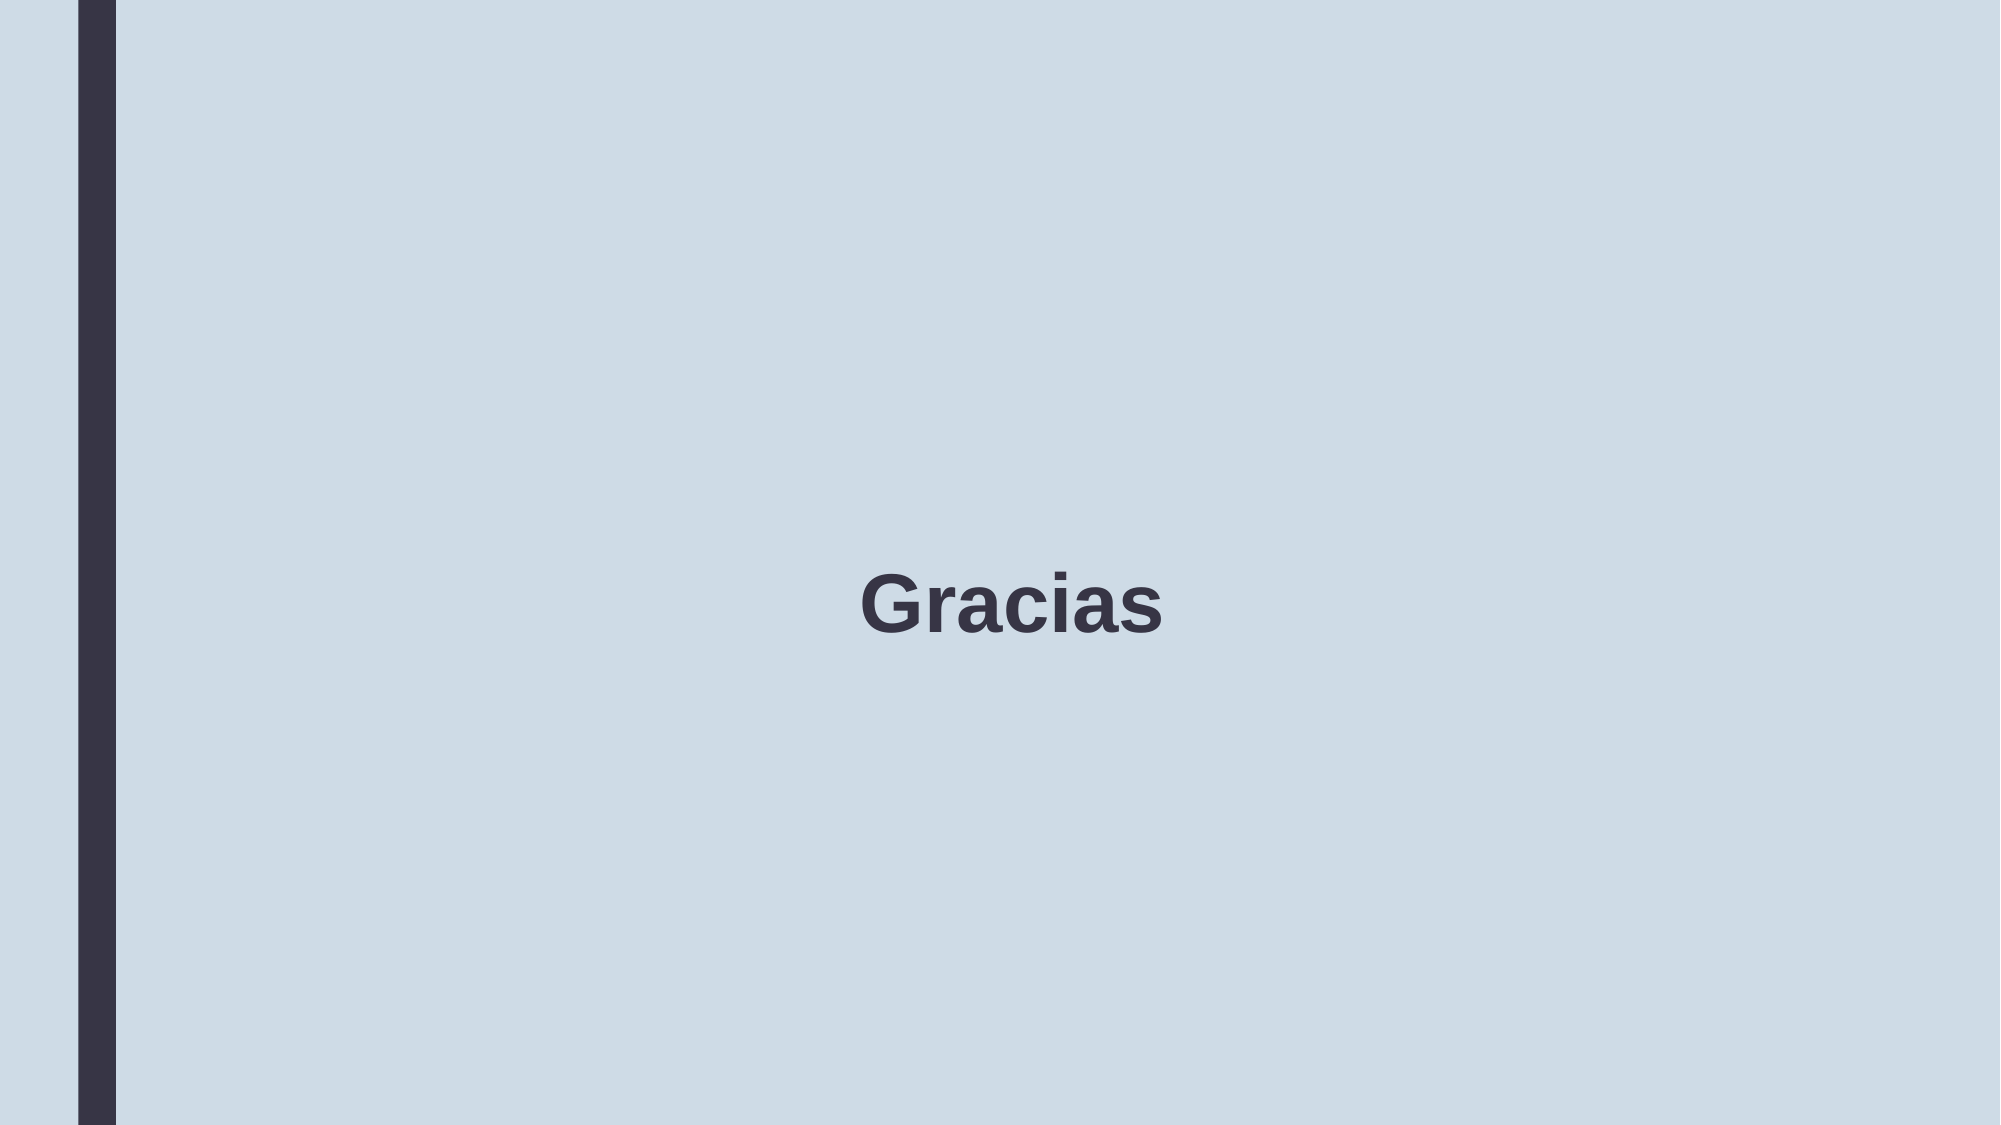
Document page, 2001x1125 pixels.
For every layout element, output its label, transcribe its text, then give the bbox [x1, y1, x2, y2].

list Gracias [225, 375, 1800, 963]
